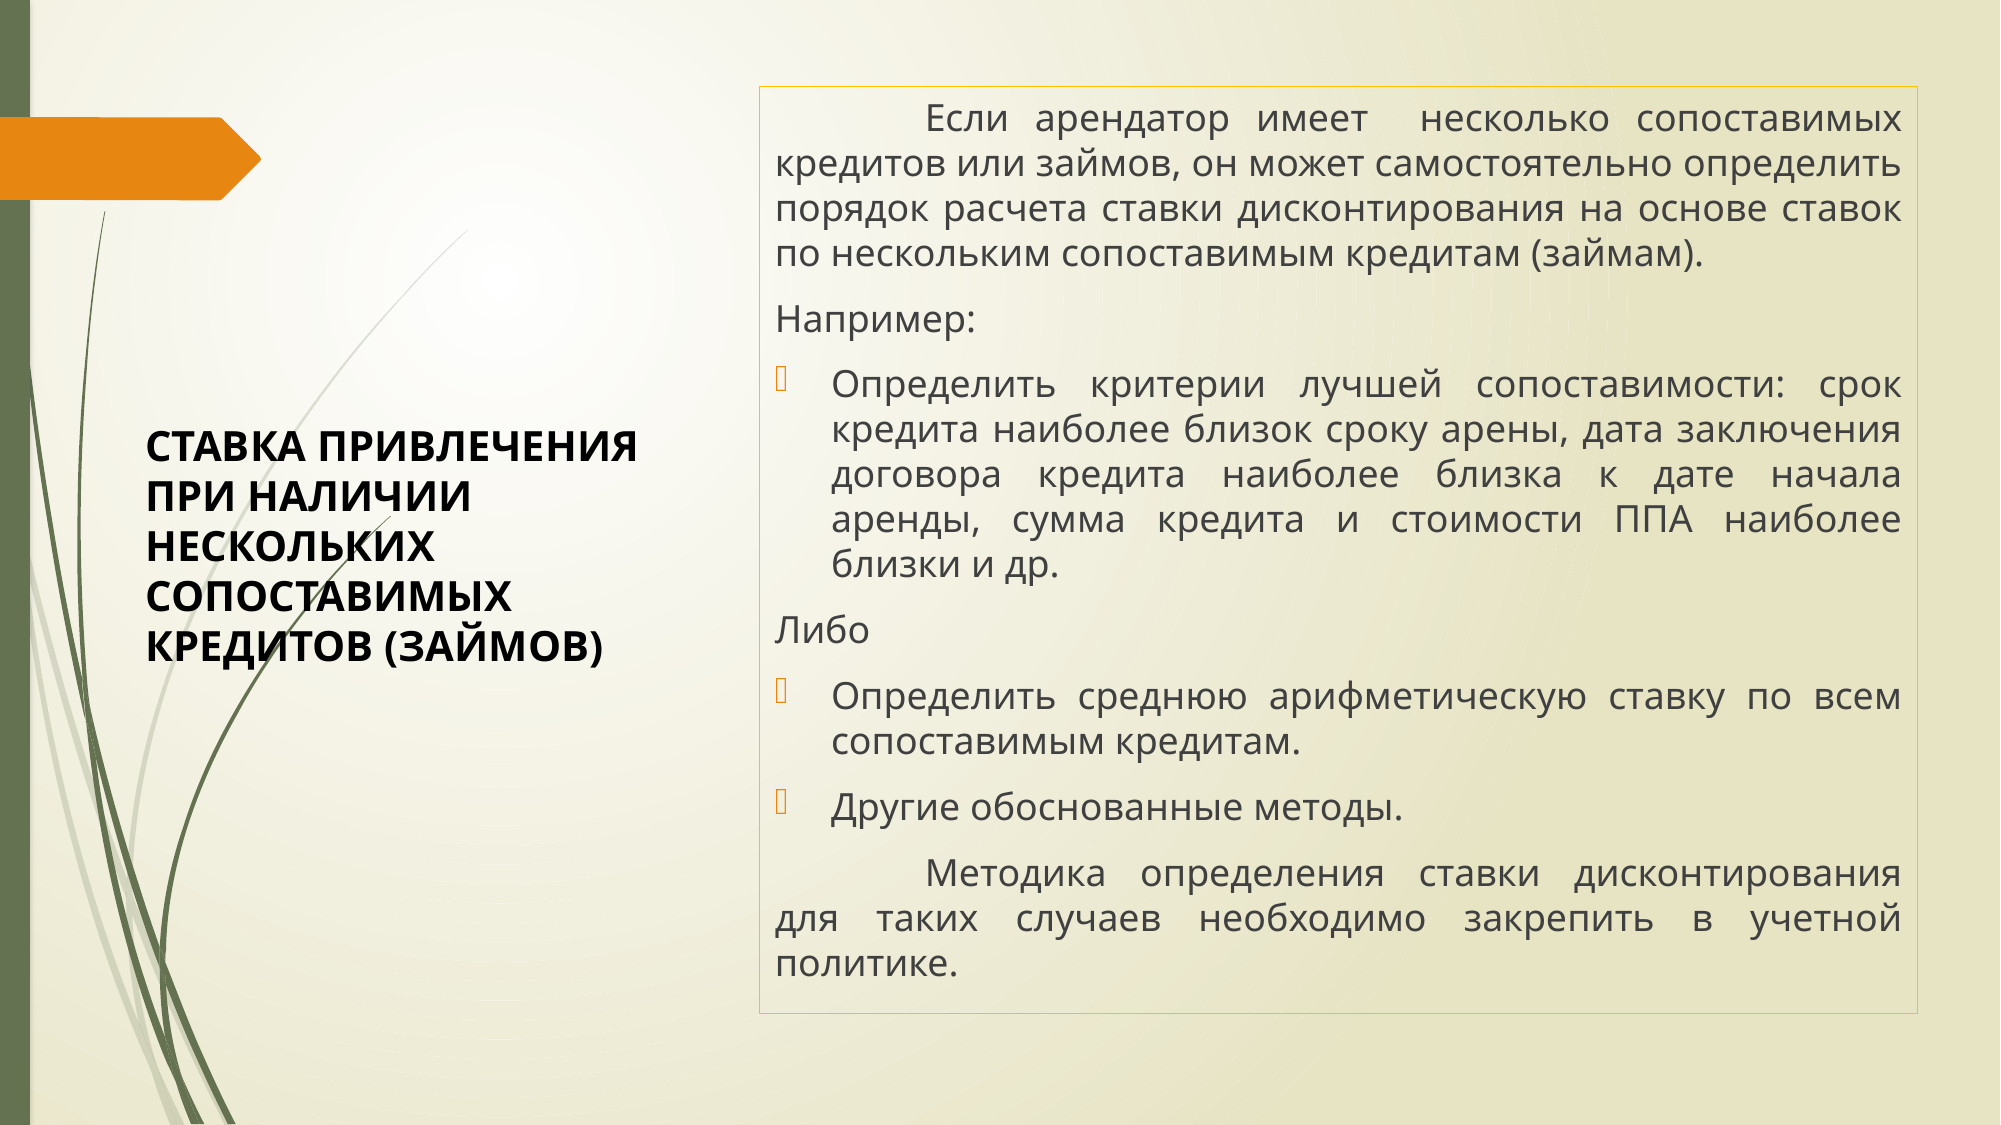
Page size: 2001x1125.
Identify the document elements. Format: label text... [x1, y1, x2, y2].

list Ставка привлечения при наличии нескольких сопоставимых кредитов (займов) [130, 199, 701, 969]
list Если арендатор имеет несколько сопоставимых кредитов или займов, он может самостоятельно определить порядок расчета ставки дисконтирования на основе ставок по нескольким сопоставимым кредитам (займам). Например: Определить критерии лучшей сопоставимости: срок кредита наиболее близок сроку арены, дата заключения договора кредита наиболее близка к дате начала аренды, сумма кредита и стоимости ППА наиболее близки и др. Либо Определить среднюю арифметическую ставку по всем сопоставимым кредитам. Другие обоснованные методы. Методика определения ставки дисконтирования для таких случаев необходимо закрепить в учетной политике. [759, 86, 1918, 1014]
